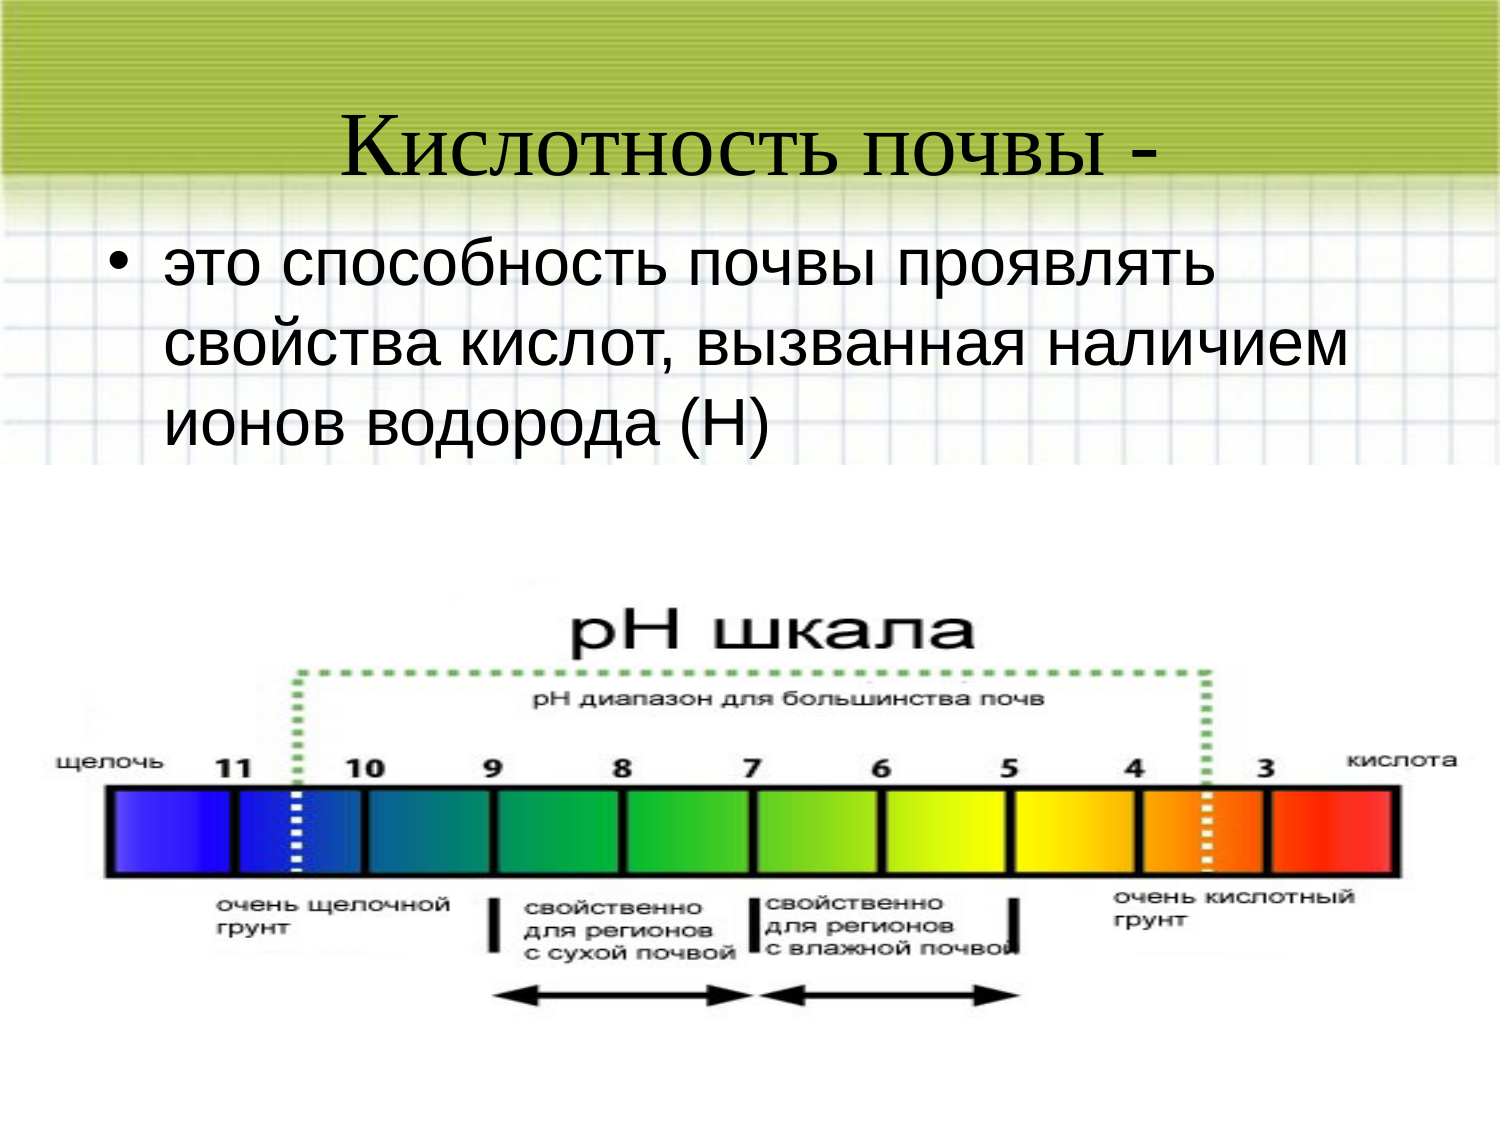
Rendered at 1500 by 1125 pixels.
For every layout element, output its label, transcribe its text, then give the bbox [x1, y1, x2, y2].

list это способность почвы проявлять свойства кислот, вызванная наличием ионов водорода (Н) [73, 211, 1424, 463]
picture [0, 0, 1500, 1125]
title Кислотность почвы - [75, 45, 1425, 233]
